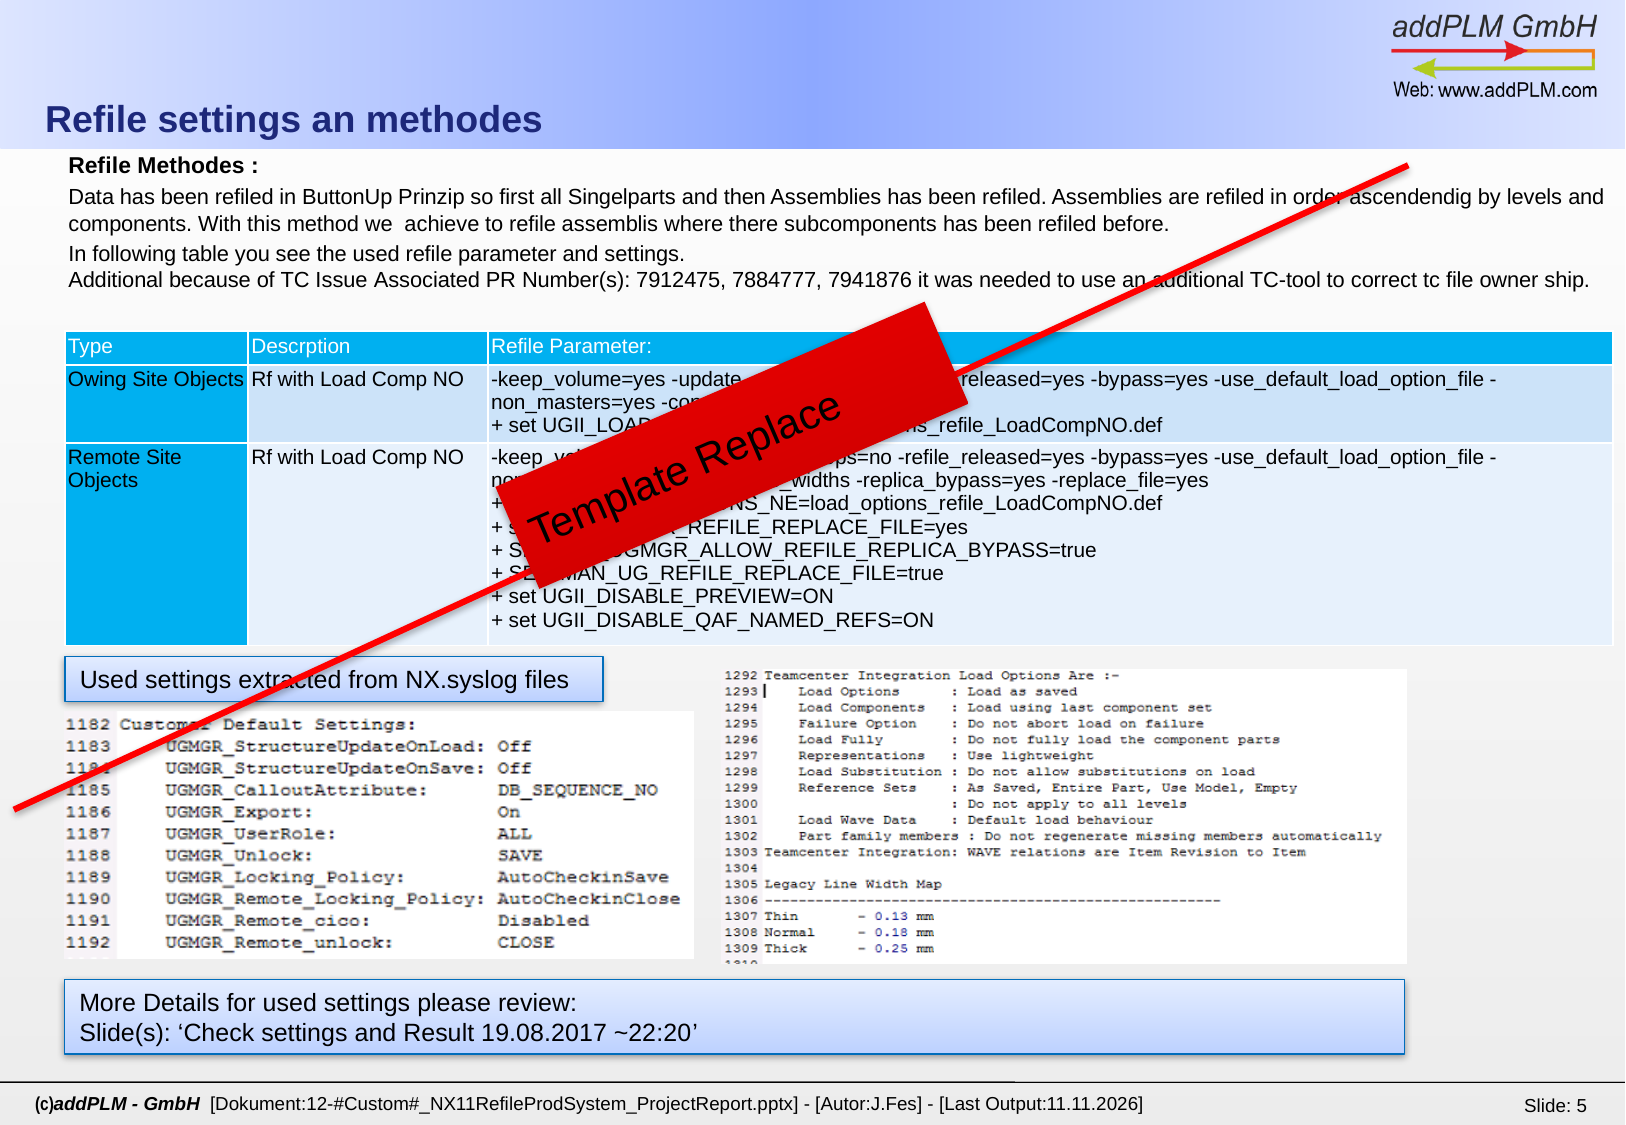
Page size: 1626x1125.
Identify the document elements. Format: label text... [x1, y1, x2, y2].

text_box More Details for used settings please review: Slide(s): ‘Check settings and Result 19.08.2017 ~22:20’ [64, 979, 1405, 1055]
text_box Refile Methodes : Data has been refiled in ButtonUp Prinzip so first all Singelparts and then Assemblies has been refiled. Assemblies are refiled in order ascendendig by levels and components. With this method we achieve to refile assemblis where there subcomponents has been refiled before. In following table you see the used refile parameter and settings. Additional because of TC Issue Associated PR Number(s): 7912475, 7884777, 7941876 it was needed to use an additional TC-tool to correct tc file owner ship. [53, 143, 1625, 300]
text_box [13, 165, 1409, 810]
table_header Refile Parameter: [1413, 332, 1612, 364]
picture [64, 810, 694, 959]
title Refile settings an methodes [45, 67, 1586, 131]
table_cell -keep_volume=yes -update_mod_props=no -refile_released=yes -bypass=yes -use_default_load_option_file -non_masters=yes -convert_line_widths + set UGII_LOAD_OPTIONS_NE=load_options_refile_LoadCompNO.def [1413, 366, 1612, 442]
picture [1391, 14, 1597, 97]
picture [721, 810, 1407, 964]
table_cell -keep_volume=yes -update_mod_props=no -refile_released=yes -bypass=yes -use_default_load_option_file -non_masters=yes -convert_line_widths -replica_bypass=yes -replace_file=yes + set UGII_LOAD_OPTIONS_NE=load_options_refile_LoadCompNO.def + set UGII_UGMGR_REFILE_REPLACE_FILE=yes + SET UGII_UGMGR_ALLOW_REFILE_REPLICA_BYPASS=true + SET IMAN_UG_REFILE_REPLACE_FILE=true + set UGII_DISABLE_PREVIEW=ON + set UGII_DISABLE_QAF_NAMED_REFS=ON [1413, 444, 1612, 645]
